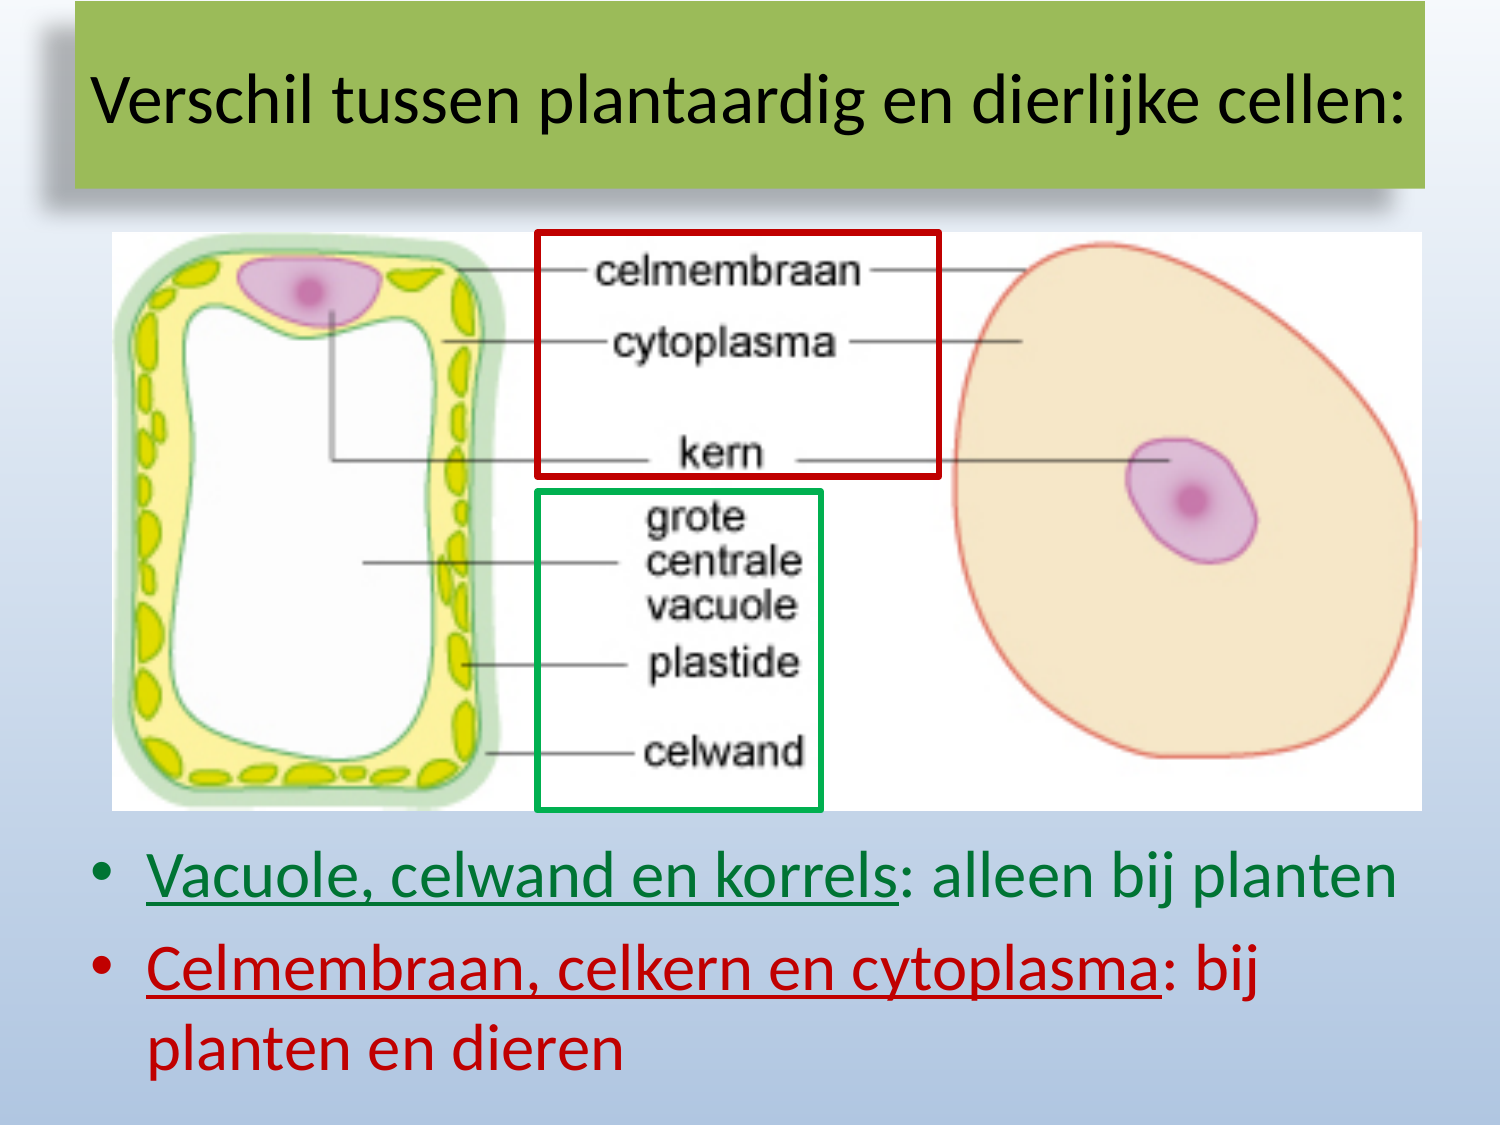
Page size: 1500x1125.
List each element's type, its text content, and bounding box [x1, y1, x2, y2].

title Verschil tussen plantaardig en dierlijke cellen: [75, 1, 1425, 189]
list Vacuole, celwand en korrels: alleen bij planten Celmembraan, celkern en cytoplasma: bij planten en dieren [75, 262, 1425, 1125]
picture [112, 232, 1422, 811]
